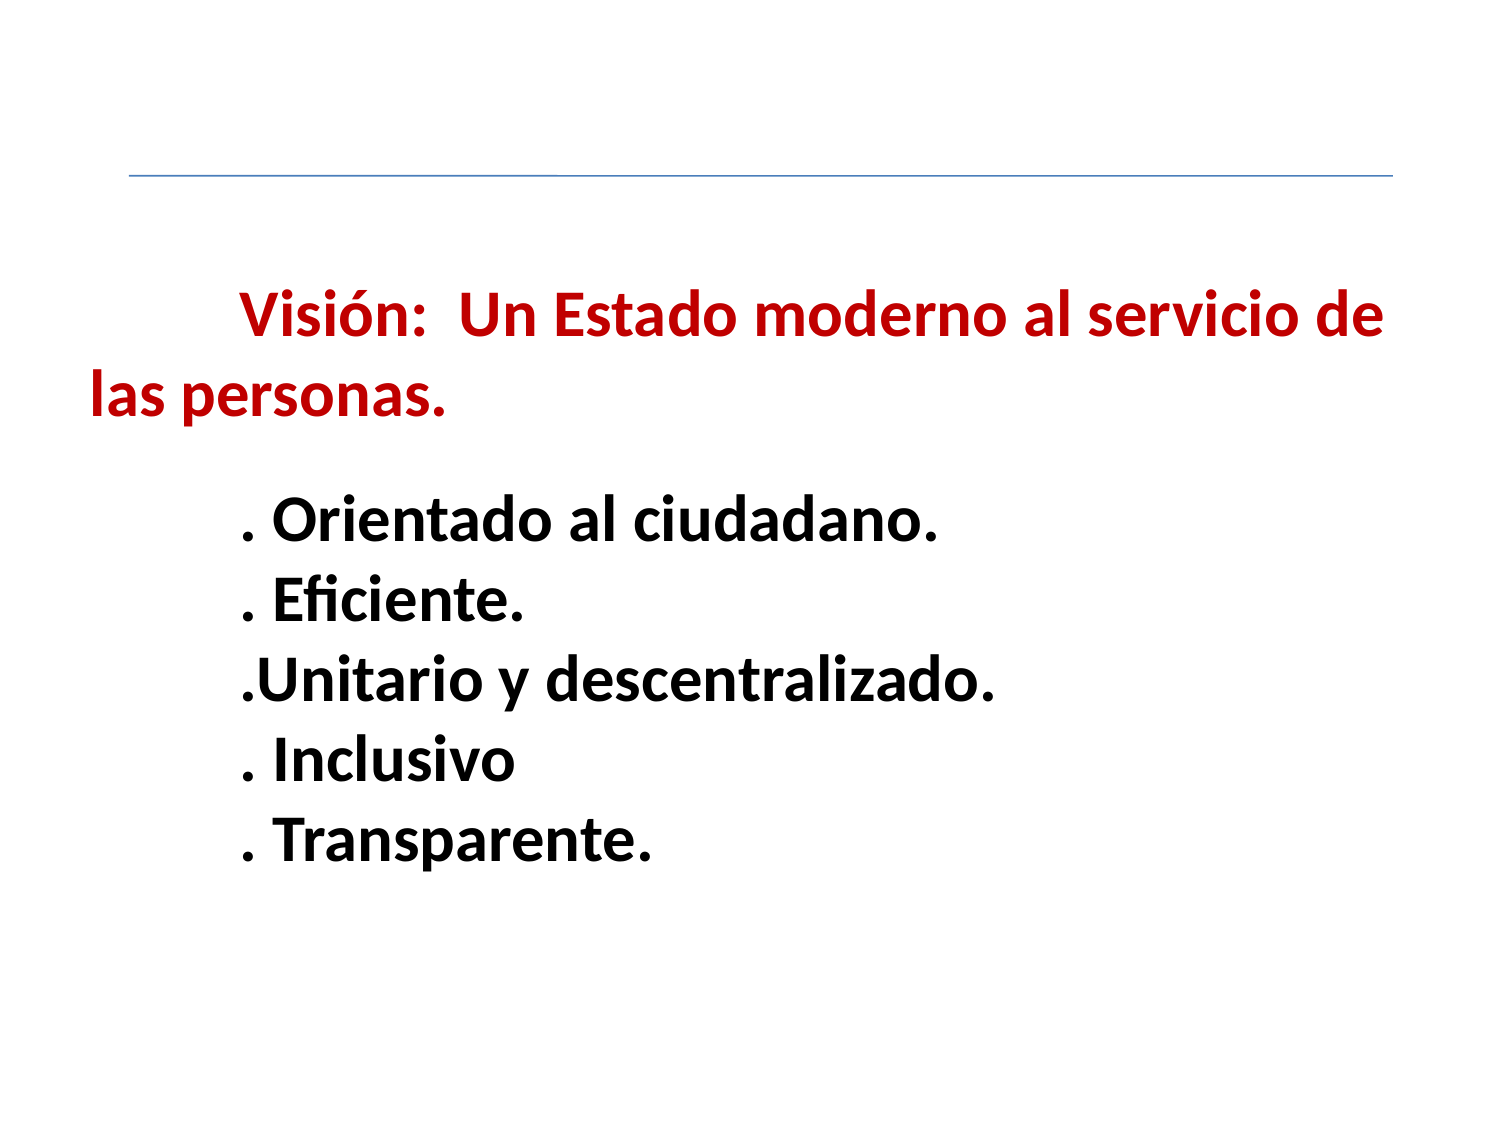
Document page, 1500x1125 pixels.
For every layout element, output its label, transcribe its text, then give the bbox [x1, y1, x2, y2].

text_box [75, 45, 1425, 233]
text_box Visión: Un Estado moderno al servicio de las personas. . Orientado al ciudadano. . Eficiente. .Unitario y descentralizado. . Inclusivo . Transparente. [75, 262, 1425, 1005]
